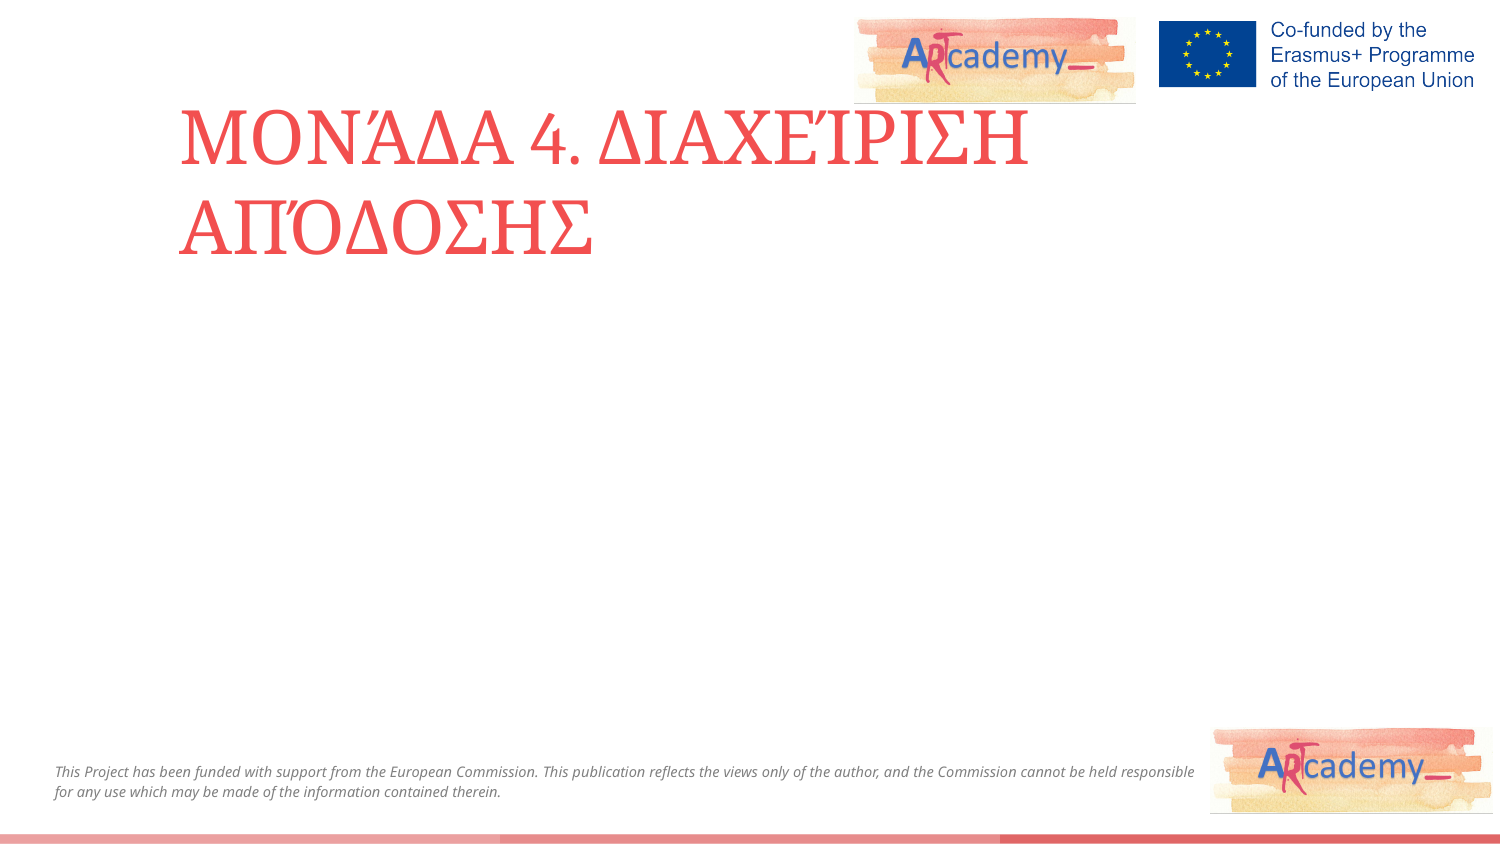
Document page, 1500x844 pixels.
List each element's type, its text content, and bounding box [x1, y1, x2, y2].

picture [1158, 21, 1474, 91]
text_box This Project has been funded with support from the European Commission. This publication reflects the views only of the author, and the Commission cannot be held responsible for any use which may be made of the information contained therein. [39, 754, 1205, 799]
picture [854, 0, 1137, 134]
title ΜΟΝΆΔΑ 4. ΔΙΑΧΕΊΡΙΣΗ ΑΠΌΔΟΣΗΣ [164, 167, 1336, 375]
picture [1210, 709, 1493, 844]
